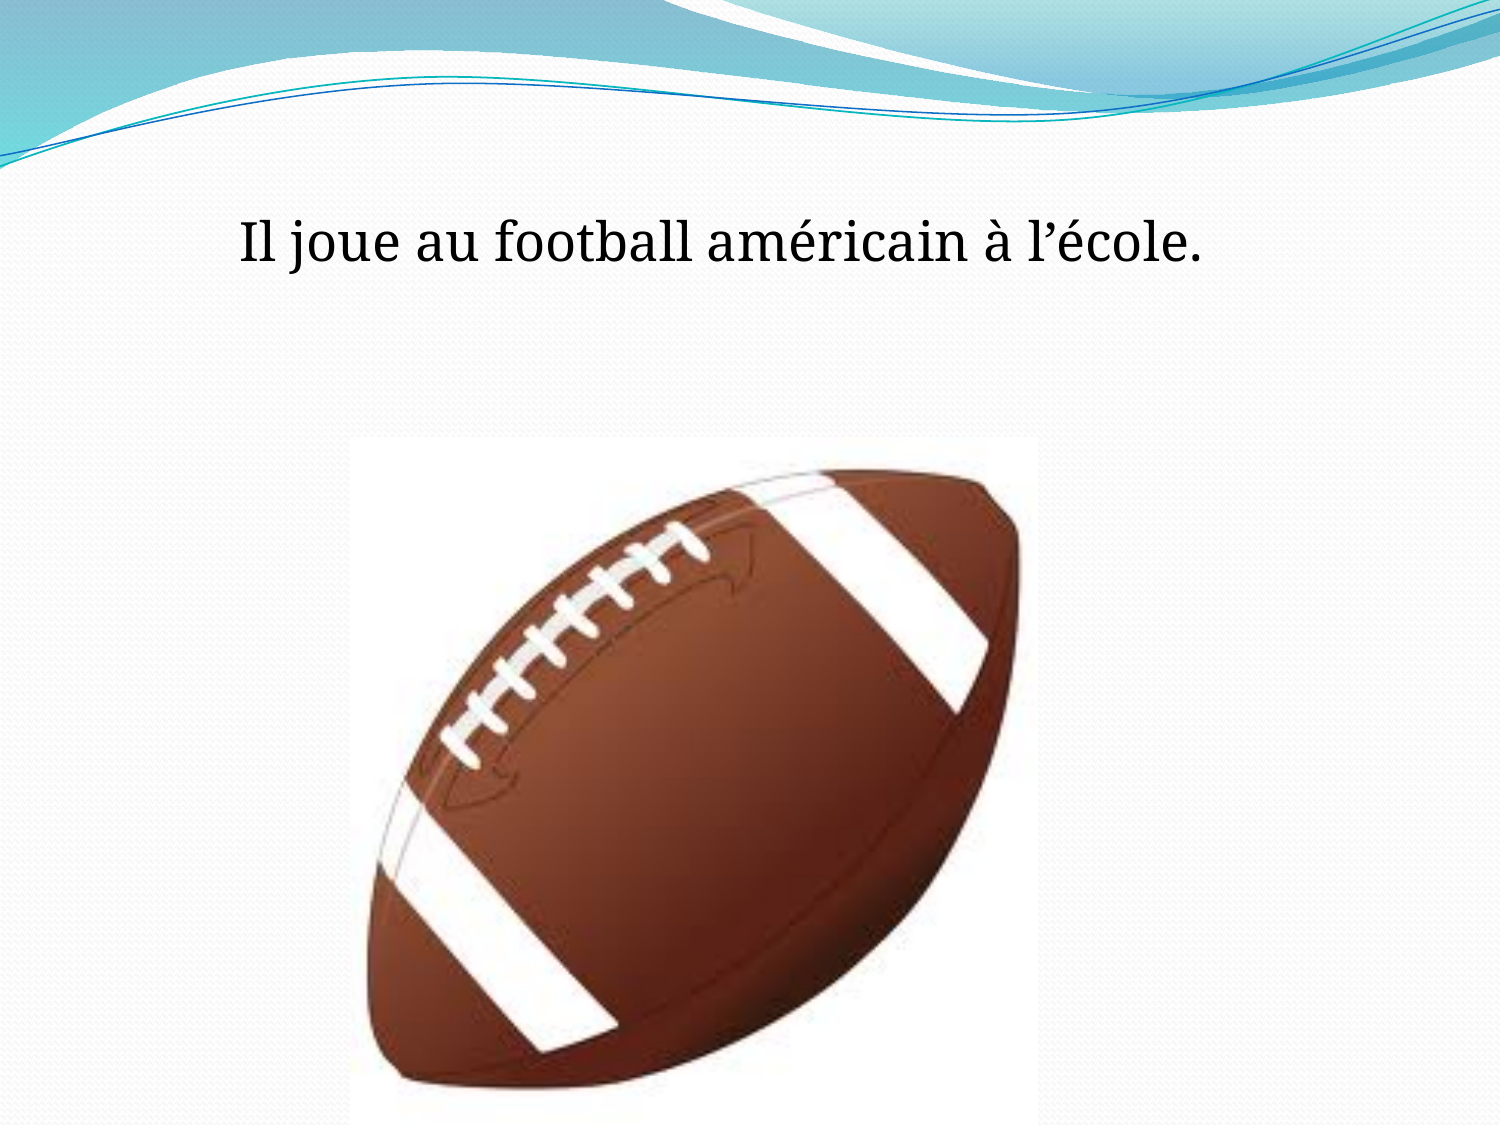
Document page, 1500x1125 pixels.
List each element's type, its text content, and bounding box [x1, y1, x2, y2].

picture [349, 437, 1038, 1125]
list Il joue au football américain à l’école. [75, 200, 1425, 308]
